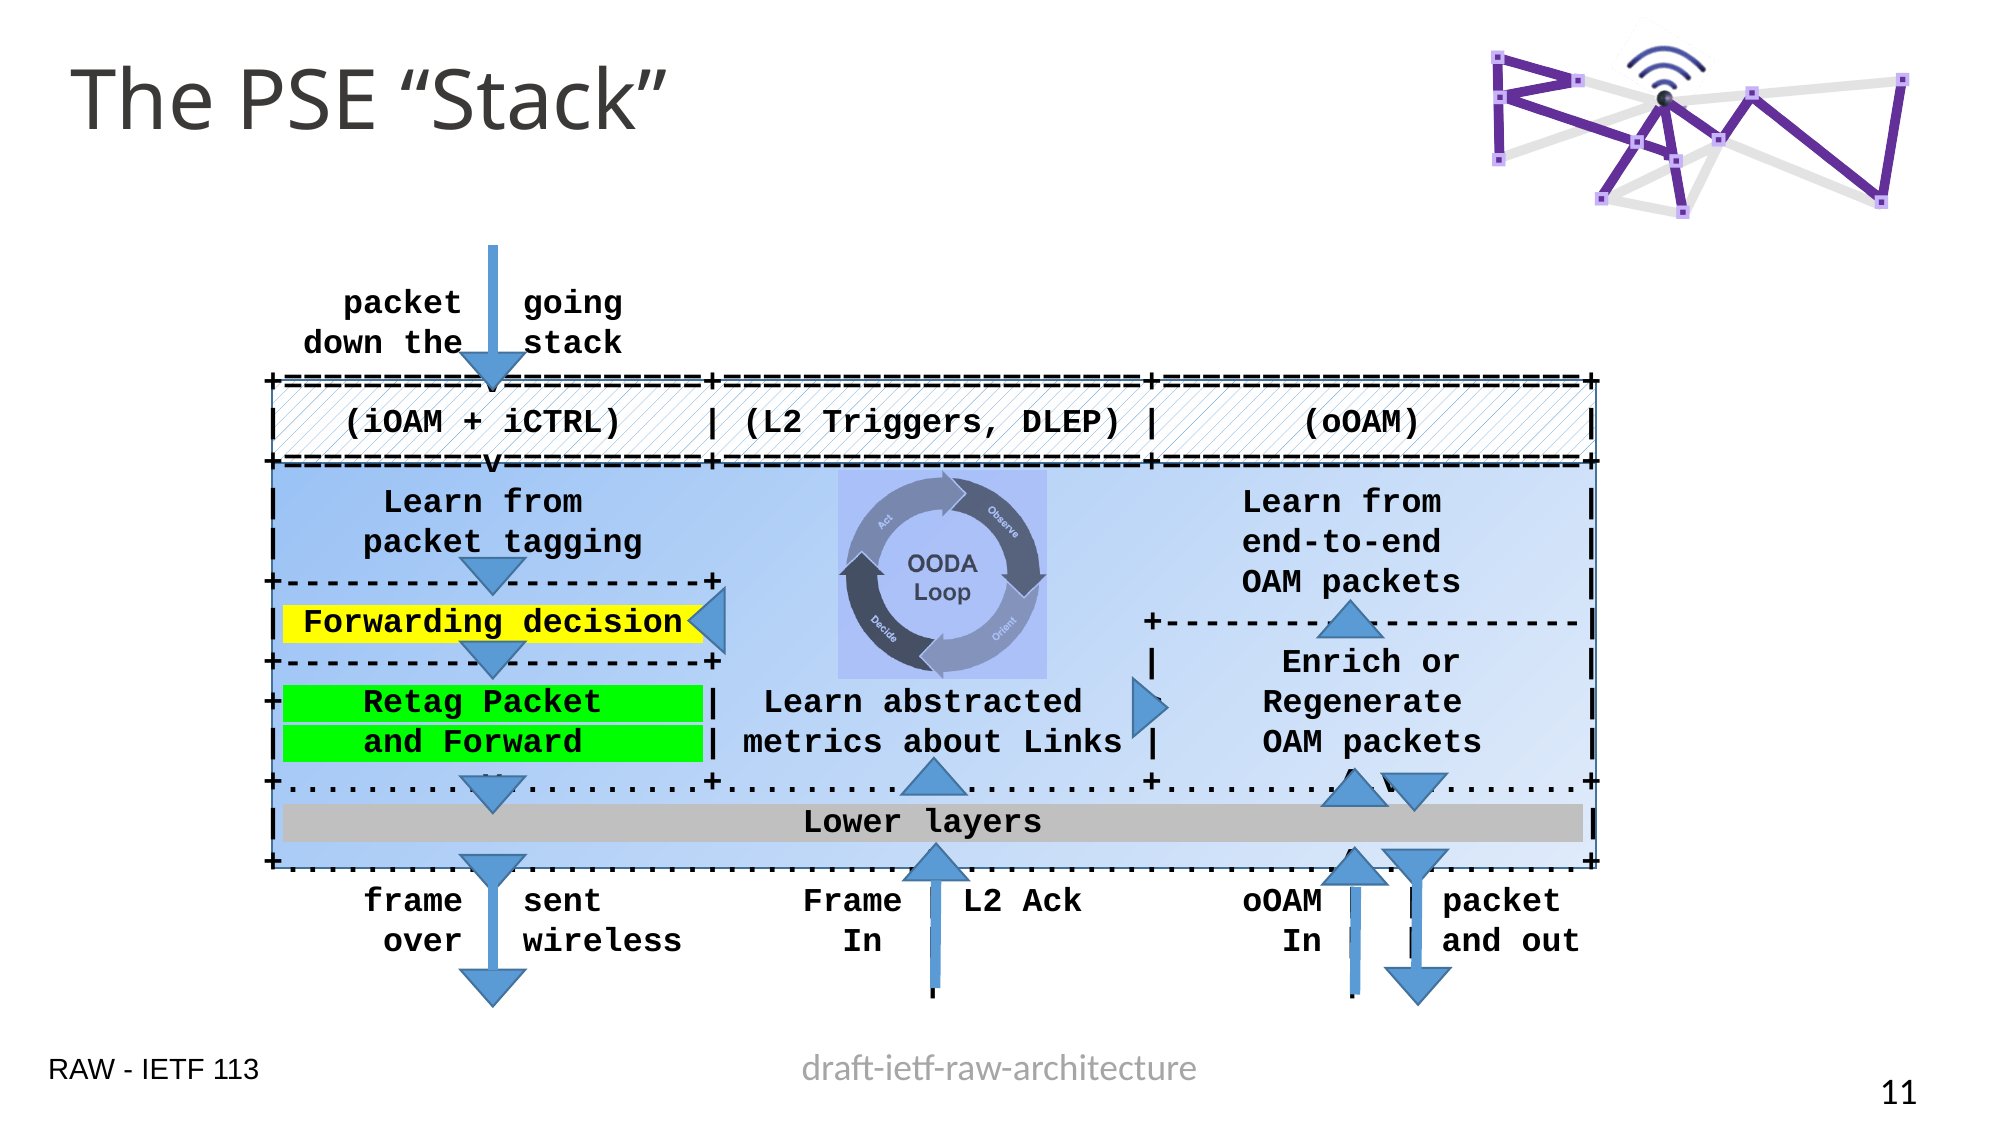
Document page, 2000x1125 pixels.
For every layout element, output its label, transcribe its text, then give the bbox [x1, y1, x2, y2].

slide_number 11 [1482, 1060, 1933, 1120]
picture [1464, 0, 1956, 239]
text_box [228, 197, 1836, 1016]
title The PSE “Stack” [55, 36, 1191, 175]
